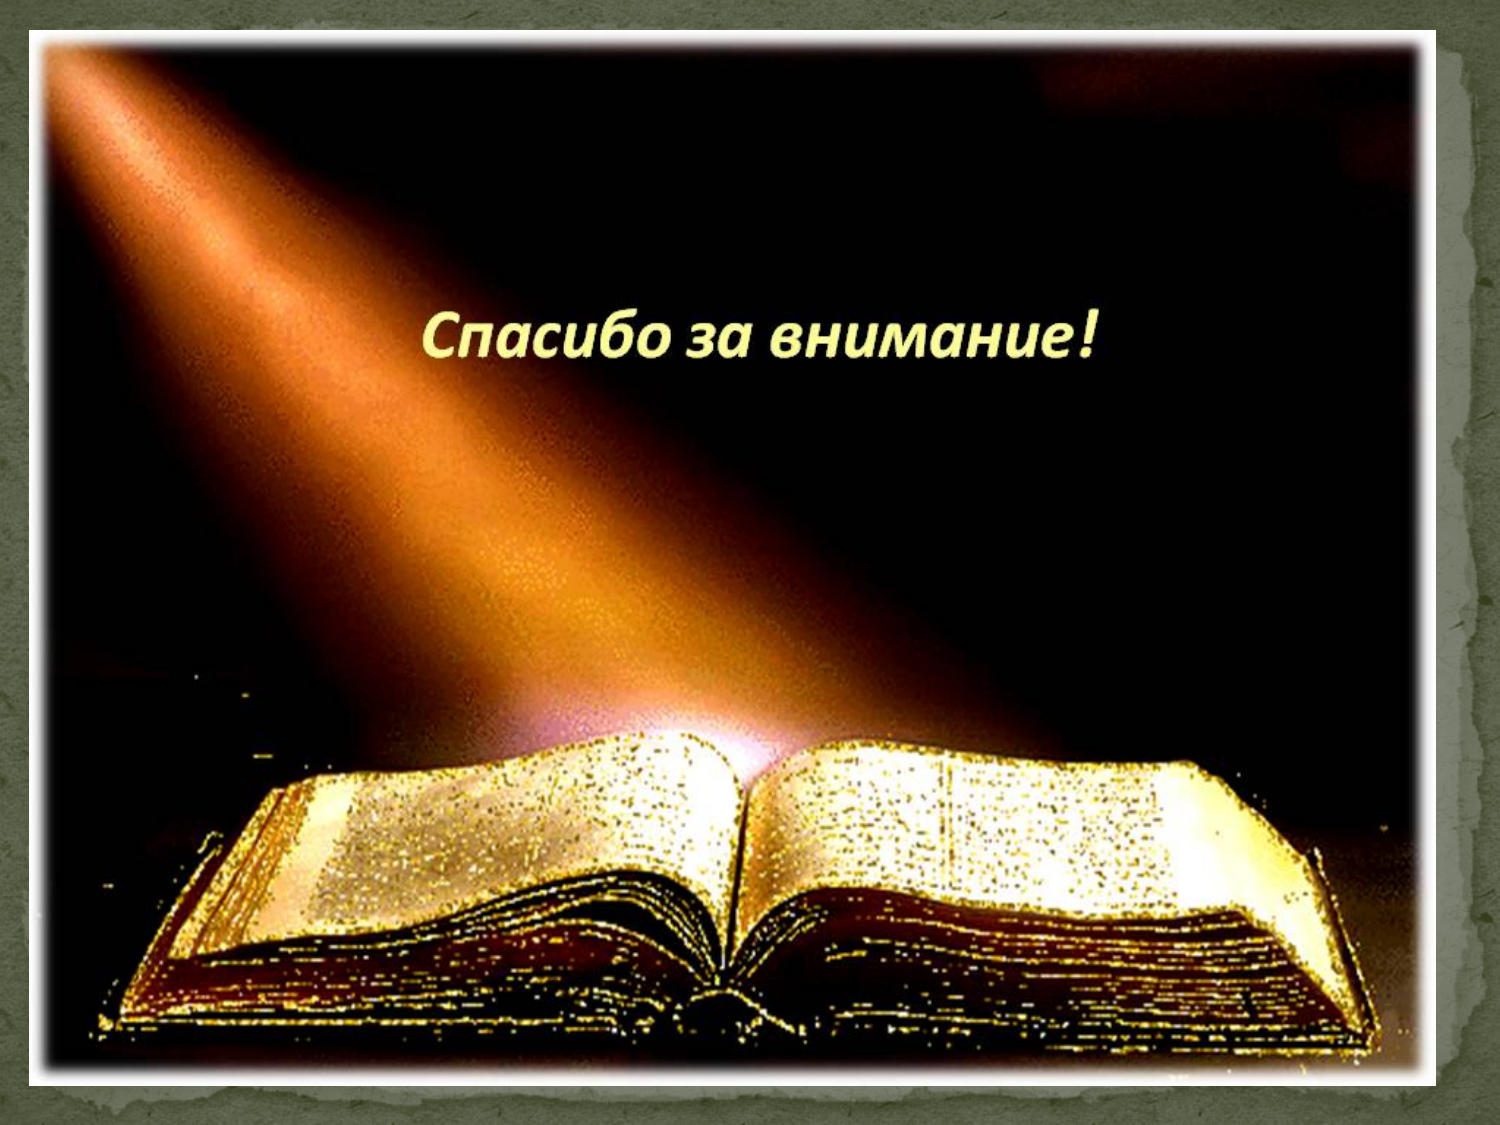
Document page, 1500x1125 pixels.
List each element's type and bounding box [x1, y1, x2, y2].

list [33, 34, 1433, 1081]
